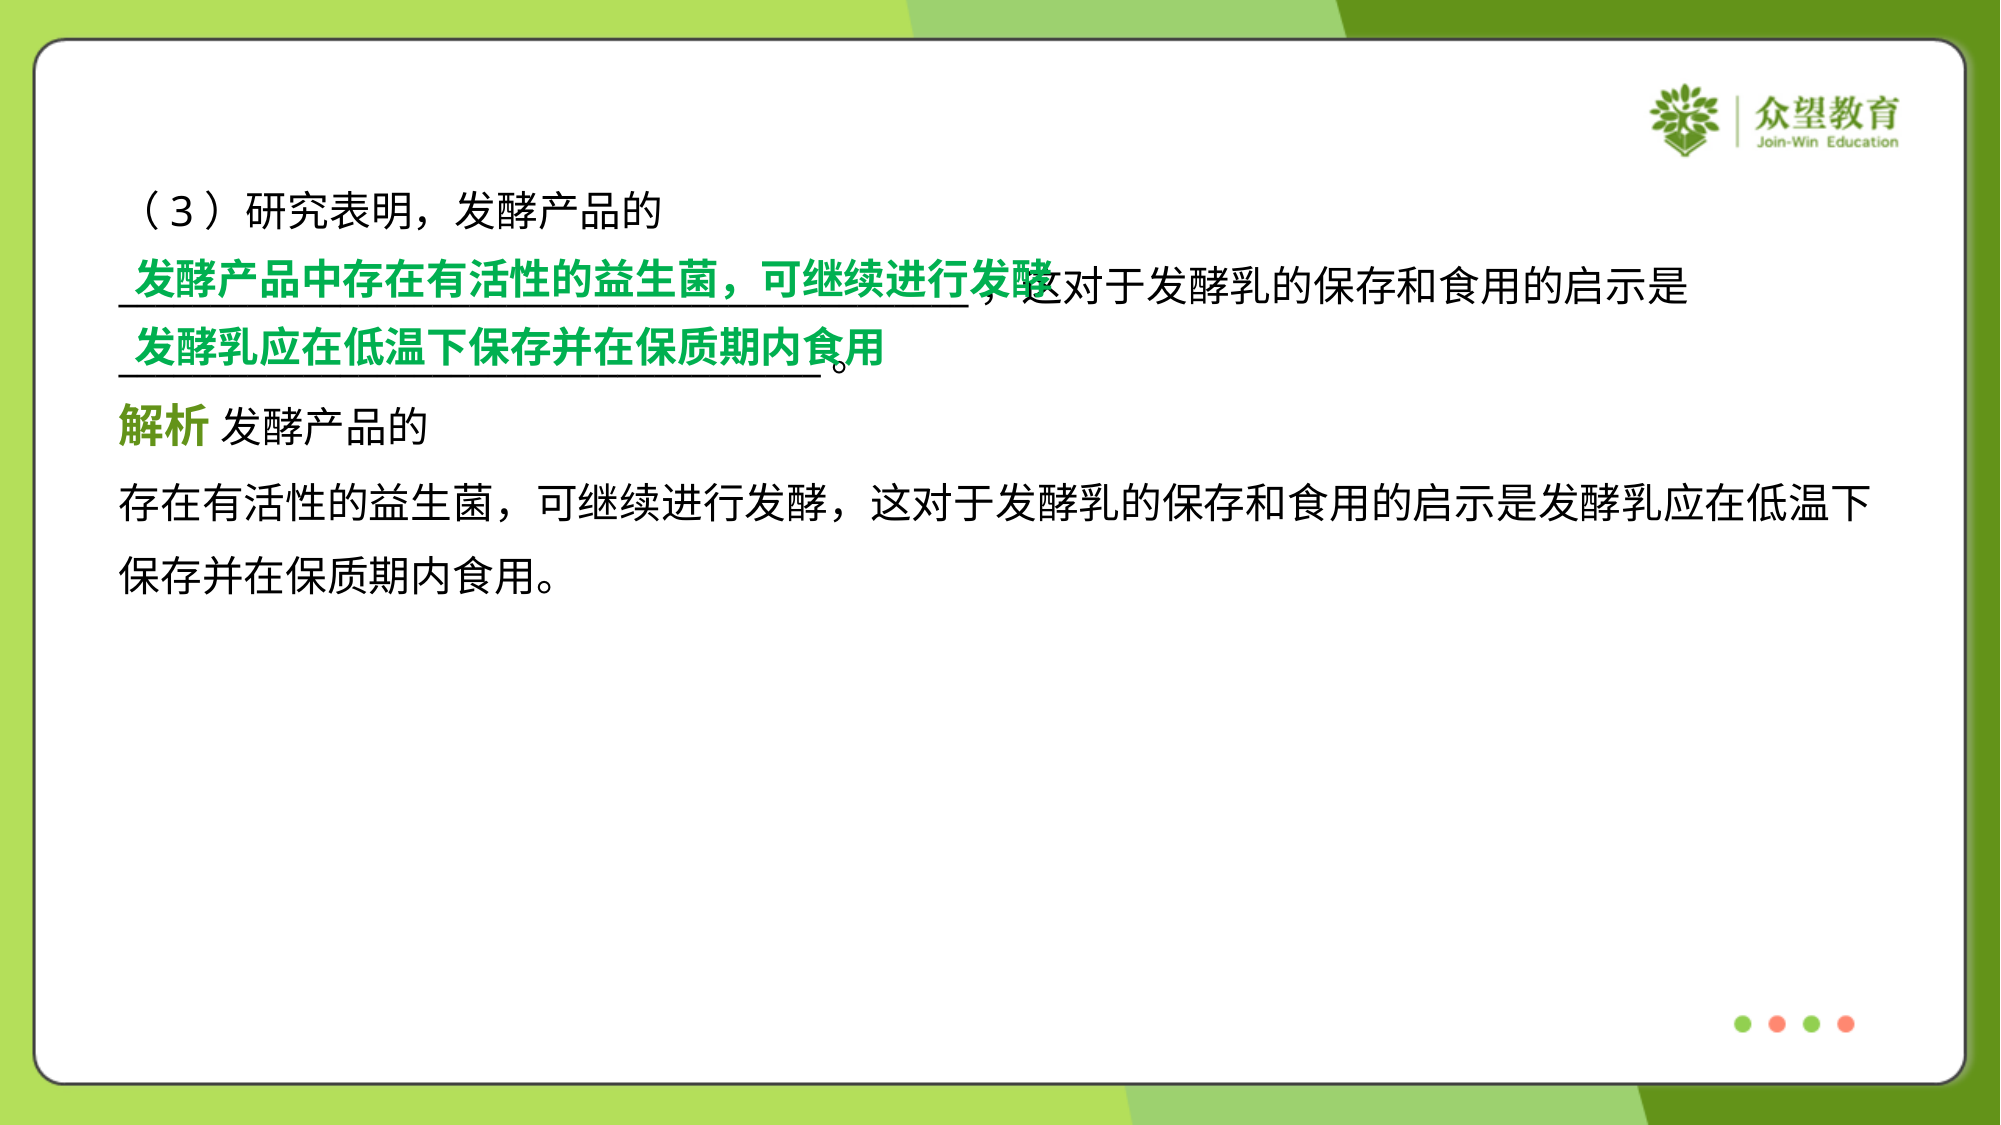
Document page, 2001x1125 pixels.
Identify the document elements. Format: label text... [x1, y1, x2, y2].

picture [0, 0, 2000, 1125]
text_box 发酵产品中存在有活性的益生菌，可继续进行发酵 [120, 228, 1067, 296]
text_box 发酵乳应在低温下保存并在保质期内食用 [120, 299, 901, 364]
